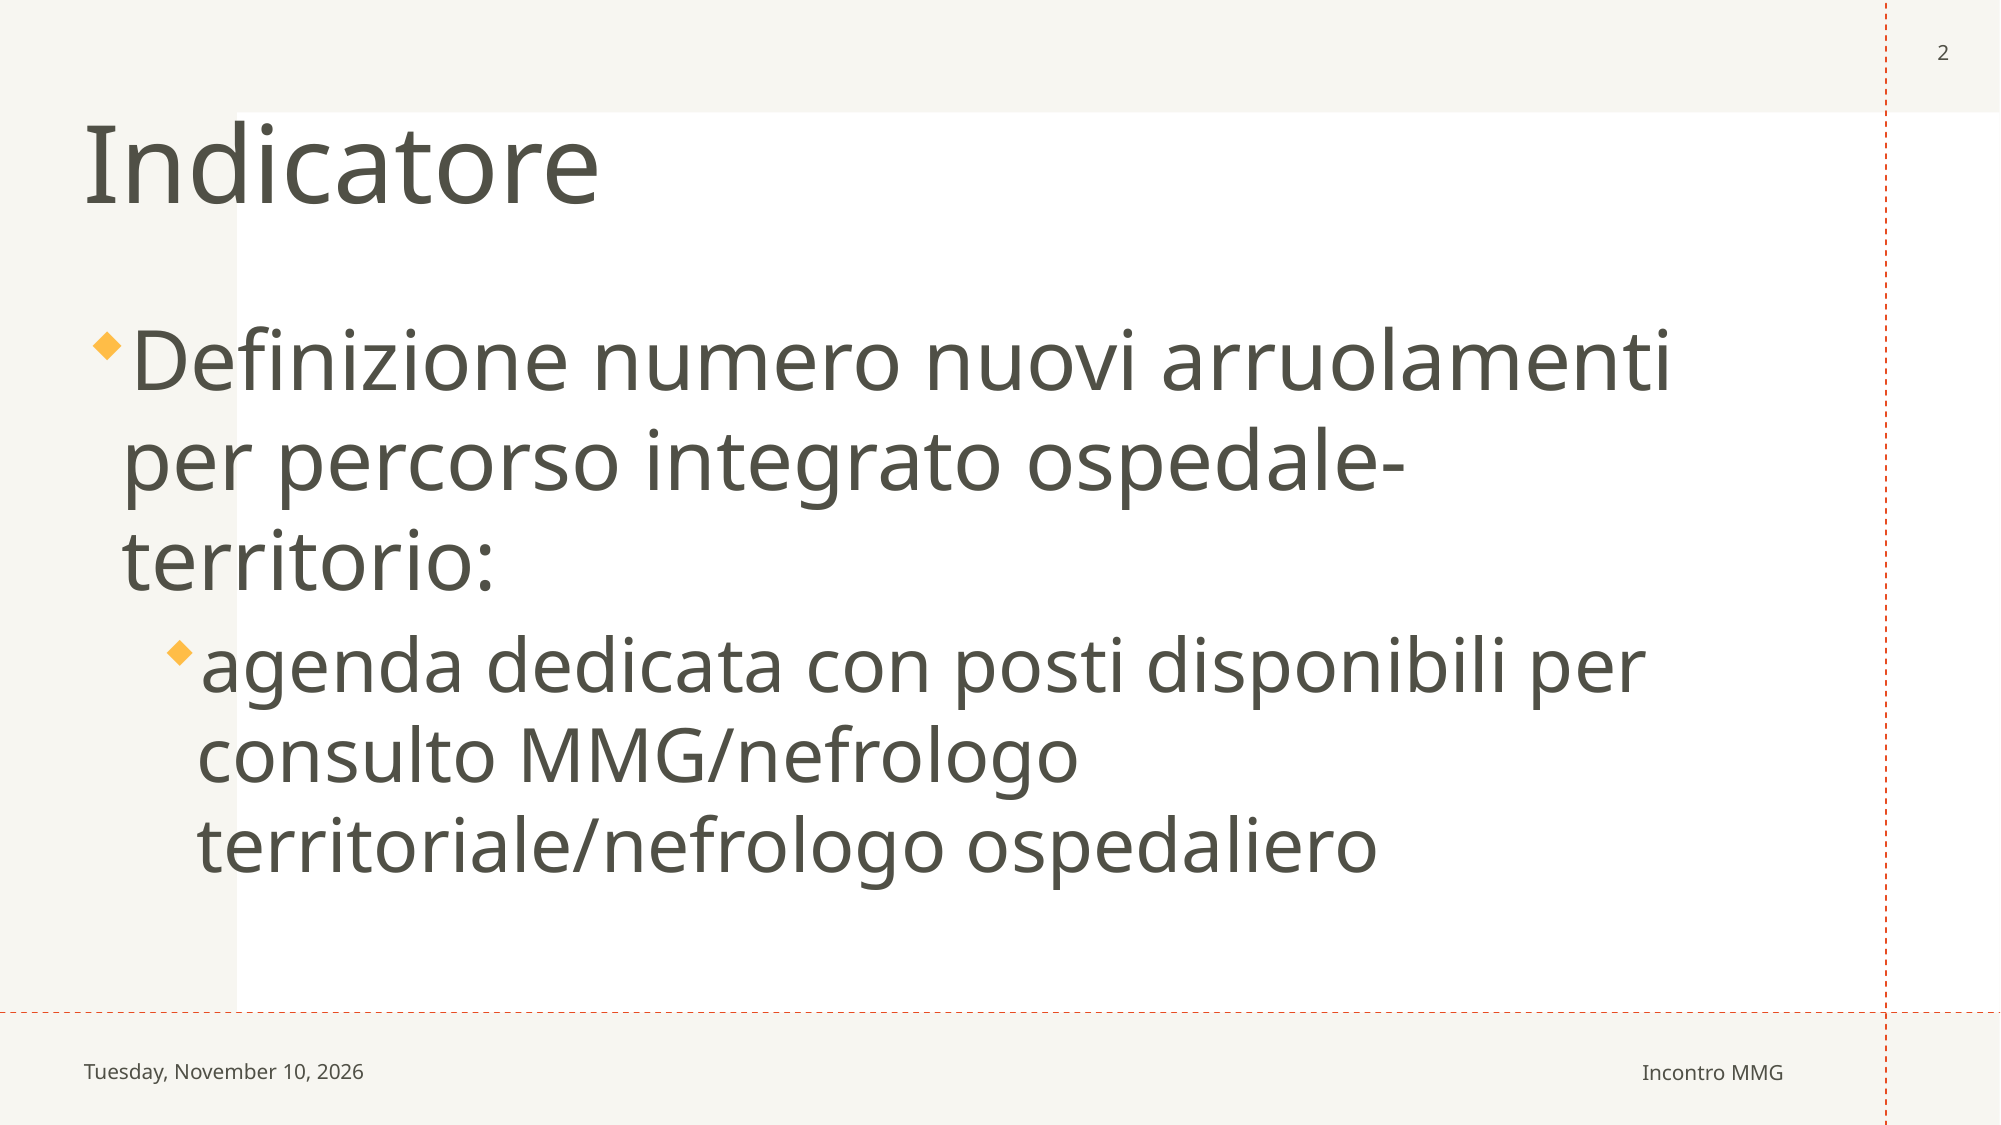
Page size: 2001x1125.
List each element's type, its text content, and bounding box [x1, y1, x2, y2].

slide_number 2 [1886, 0, 2000, 110]
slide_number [68, 1020, 519, 1125]
list Definizione numero nuovi arruolamenti per percorso integrato ospedale-territorio: agenda dedicata con posti disponibili per consulto MMG/nefrologo territoriale/nefrologo ospedaliero [68, 299, 1794, 990]
footer Incontro MMG [618, 1020, 1799, 1125]
title Indicatore [68, 59, 1794, 278]
